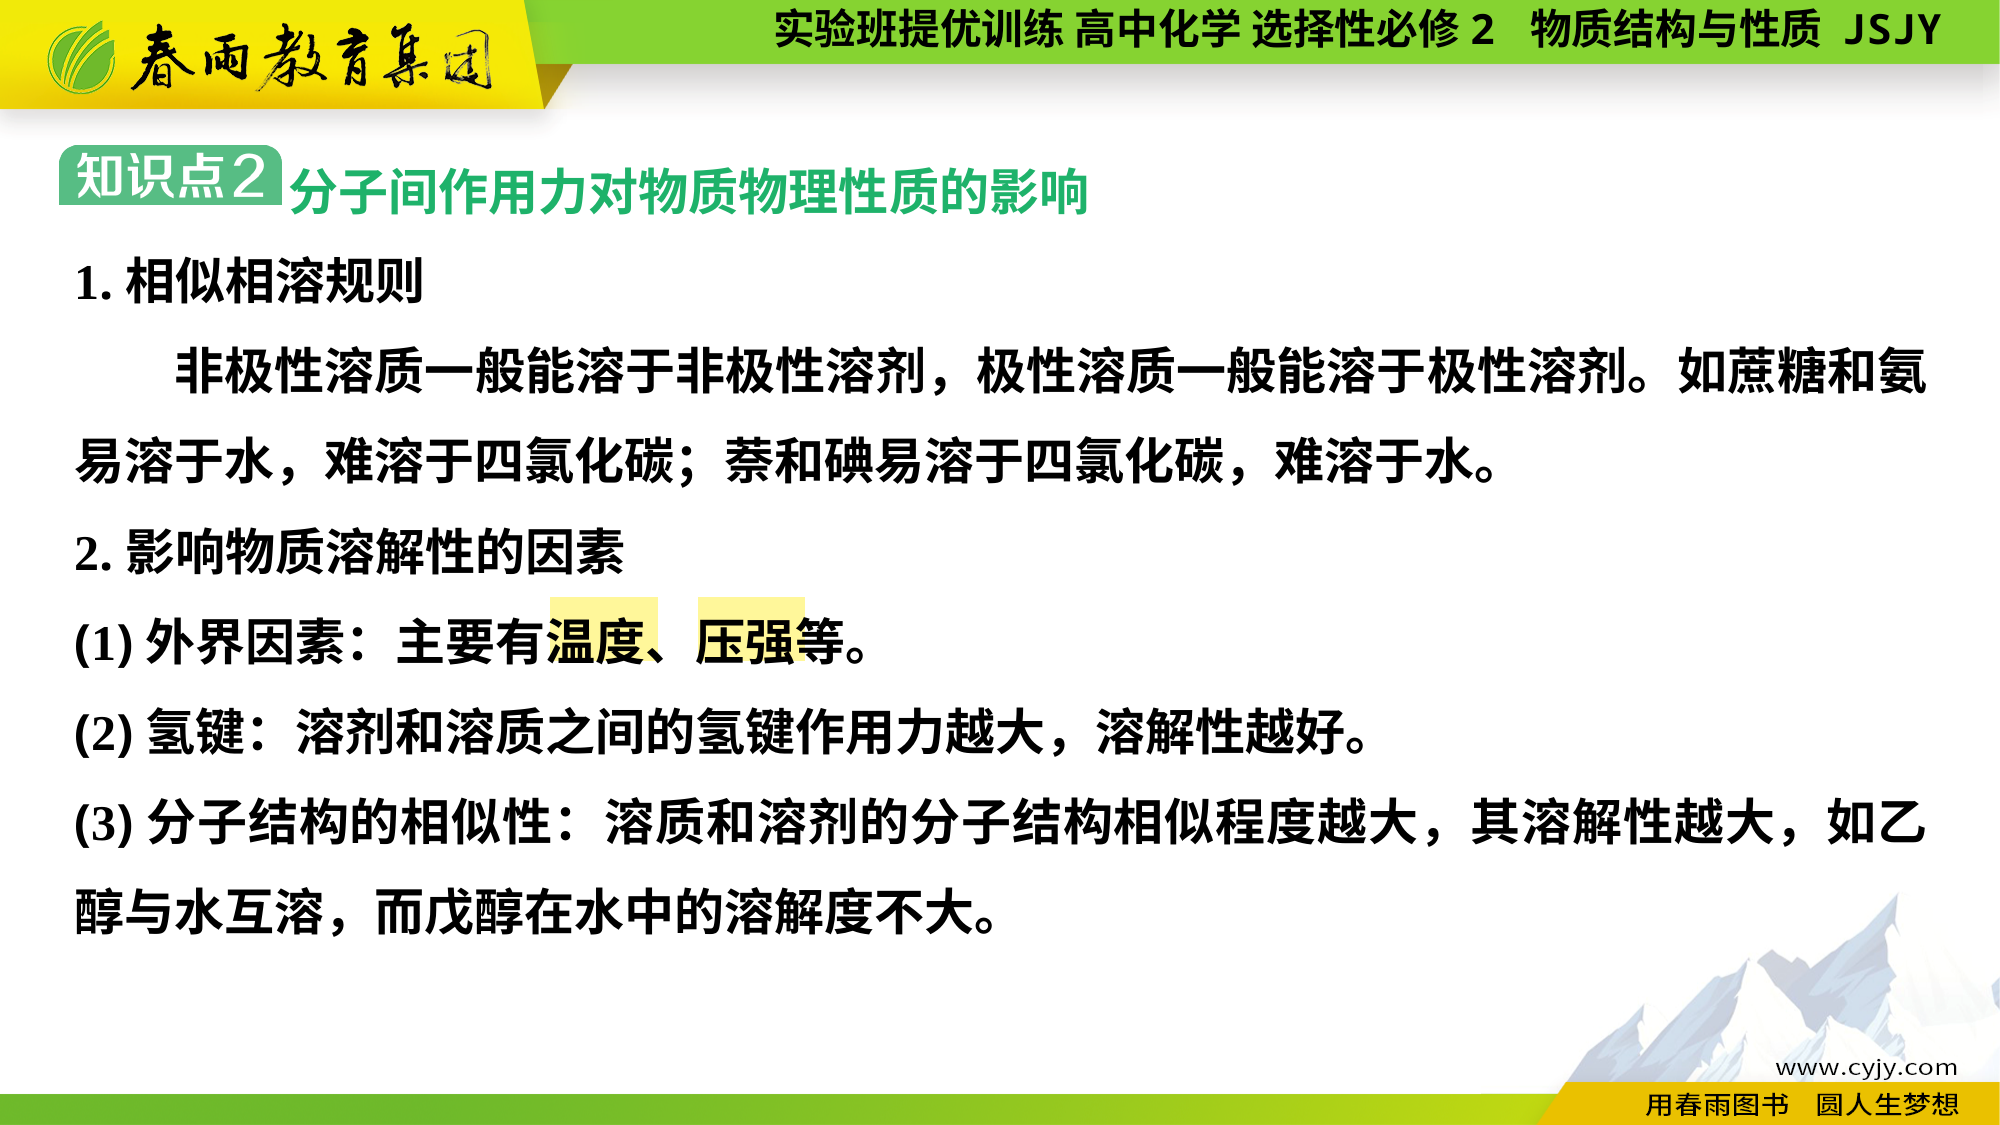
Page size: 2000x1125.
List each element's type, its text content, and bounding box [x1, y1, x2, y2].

list 分子间作用力对物质物理性质的影响 1.相似相溶规则 非极性溶质一般能溶于非极性溶剂，极性溶质一般能溶于极性溶剂。如蔗糖和氨易溶于水，难溶于四氯化碳；萘和碘易溶于四氯化碳，难溶于水。 2.影响物质溶解性的因素 (1)外界因素：主要有温度、压强等。 (2)氢键：溶剂和溶质之间的氢键作用力越大，溶解性越好。 (3)分子结构的相似性：溶质和溶剂的分子结构相似程度越大，其溶解性越大，如乙醇与水互溶，而戊醇在水中的溶解度不大。 [59, 122, 1944, 956]
picture [0, 0, 2000, 1125]
